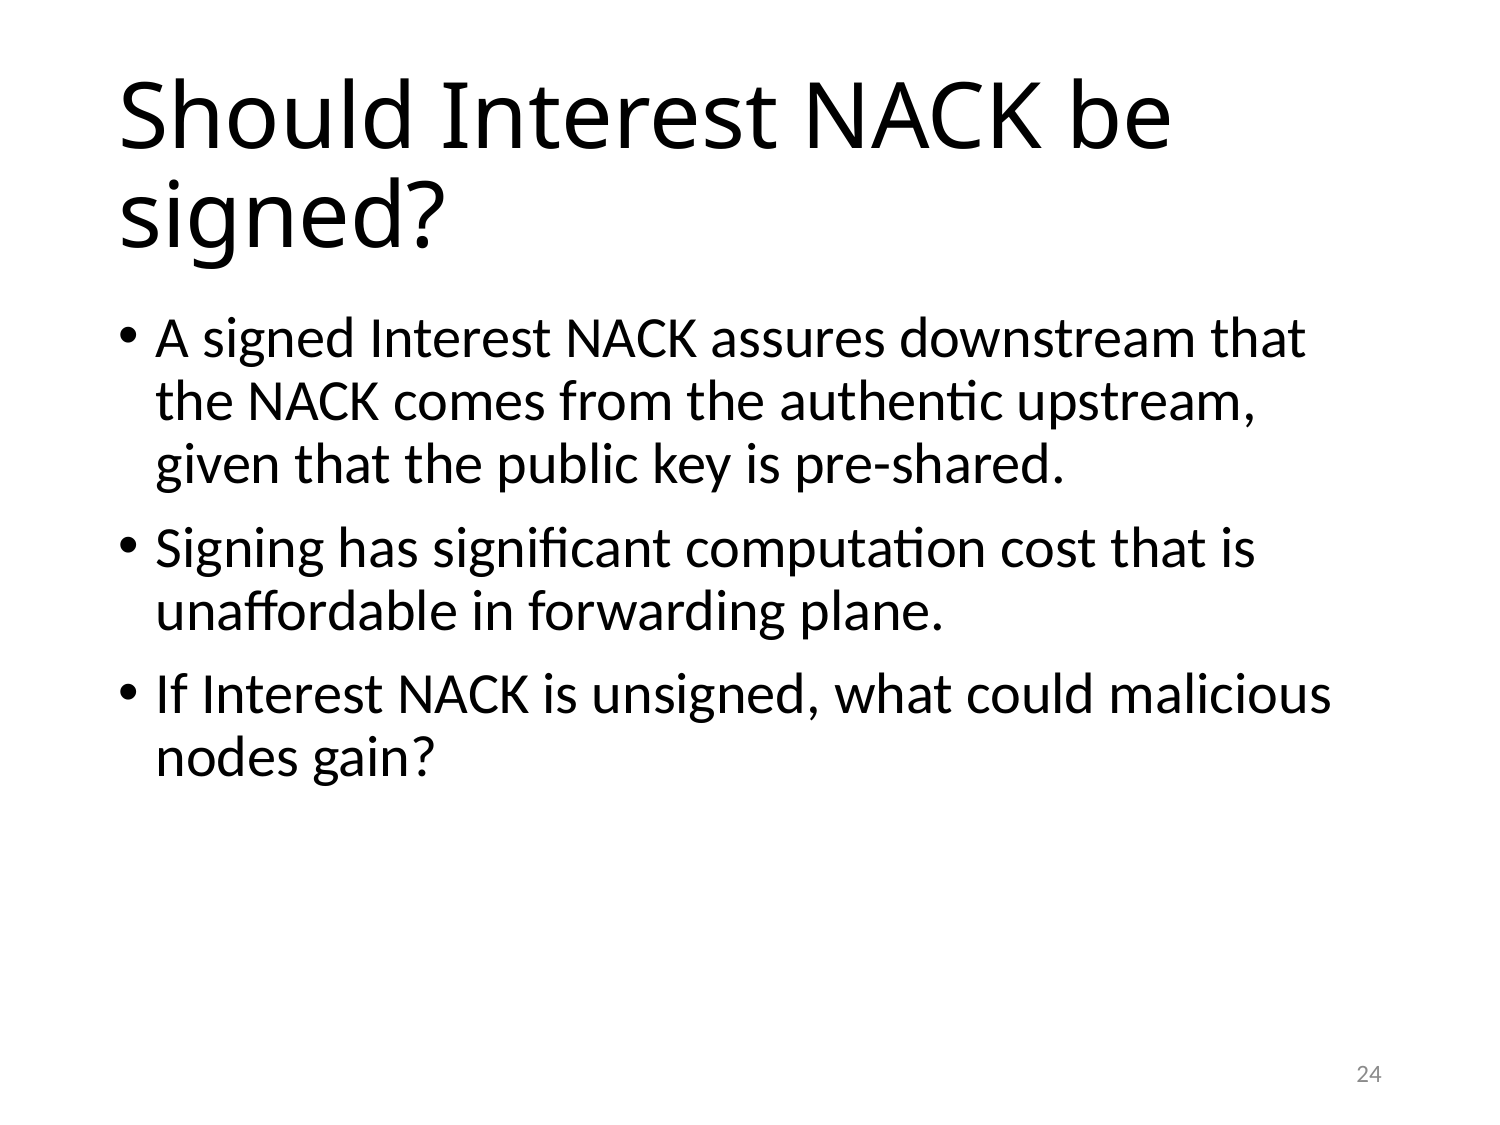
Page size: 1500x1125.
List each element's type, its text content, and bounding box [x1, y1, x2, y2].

slide_number 24 [1059, 1042, 1397, 1103]
title Should Interest NACK be signed? [103, 59, 1397, 278]
list A signed Interest NACK assures downstream that the NACK comes from the authentic upstream, given that the public key is pre-shared. Signing has significant computation cost that is unaffordable in forwarding plane. If Interest NACK is unsigned, what could malicious nodes gain? [103, 299, 1397, 1014]
